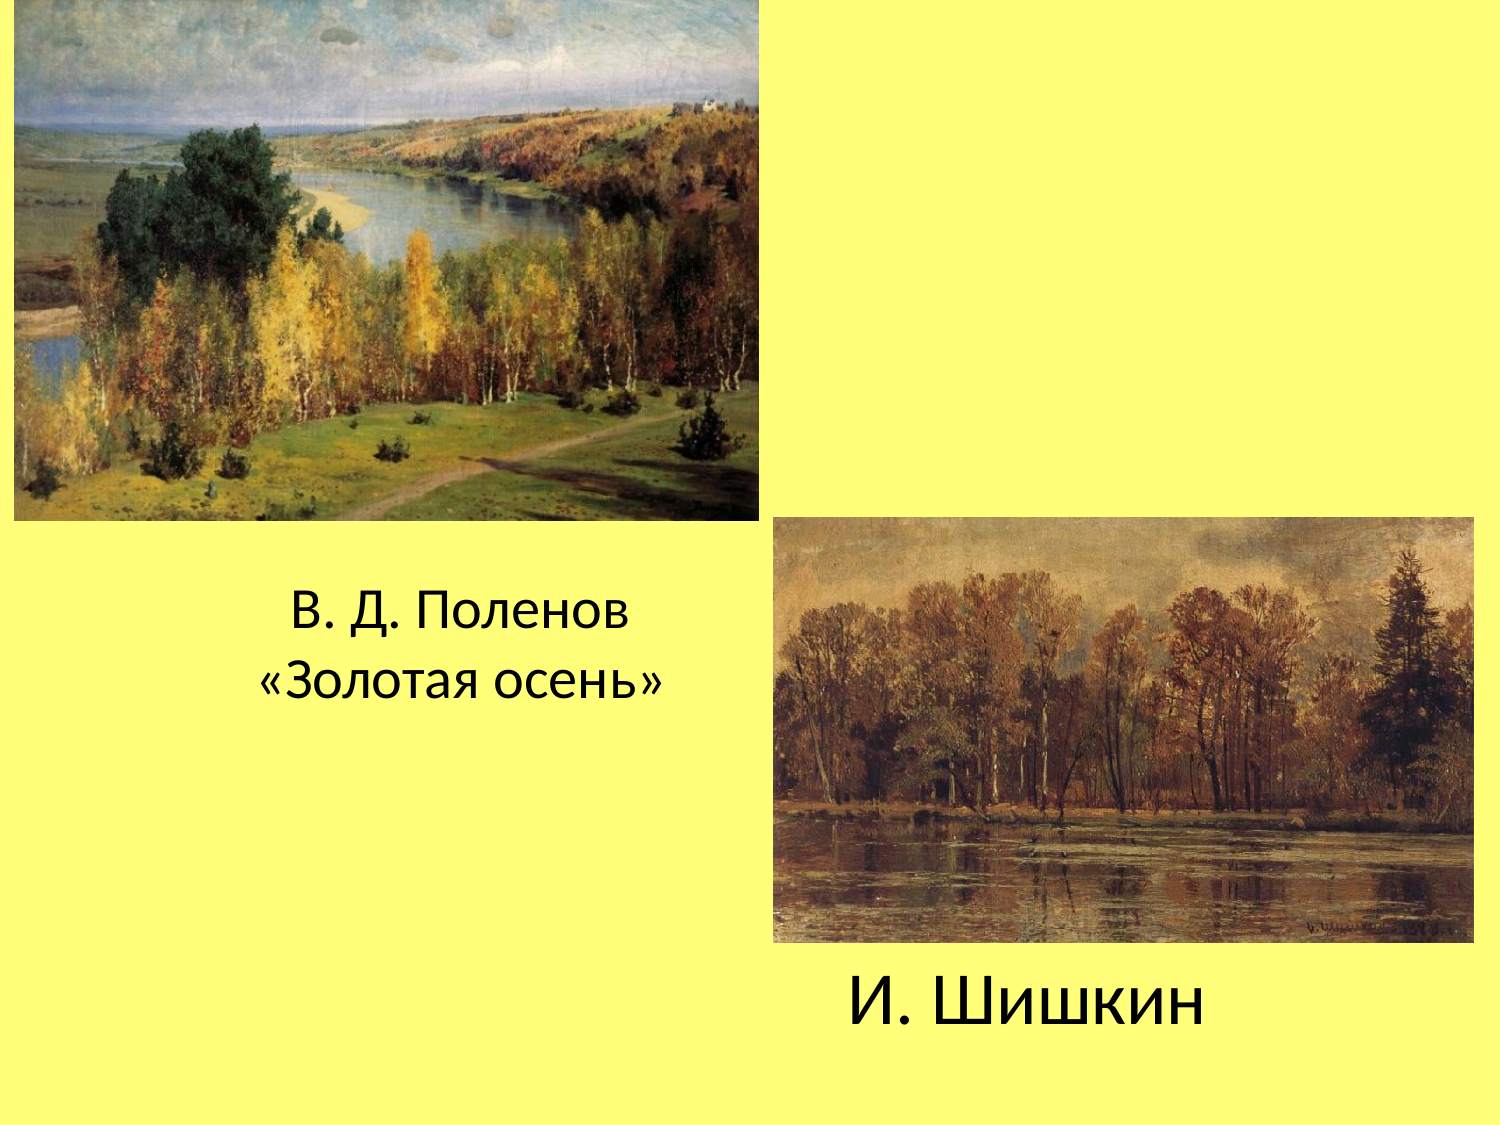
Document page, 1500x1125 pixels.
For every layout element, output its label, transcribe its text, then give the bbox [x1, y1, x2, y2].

text_box В. Д. Поленов «Золотая осень» [183, 562, 739, 718]
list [14, 0, 760, 522]
picture [773, 516, 1474, 943]
text_box И. Шишкин [832, 952, 1329, 1048]
